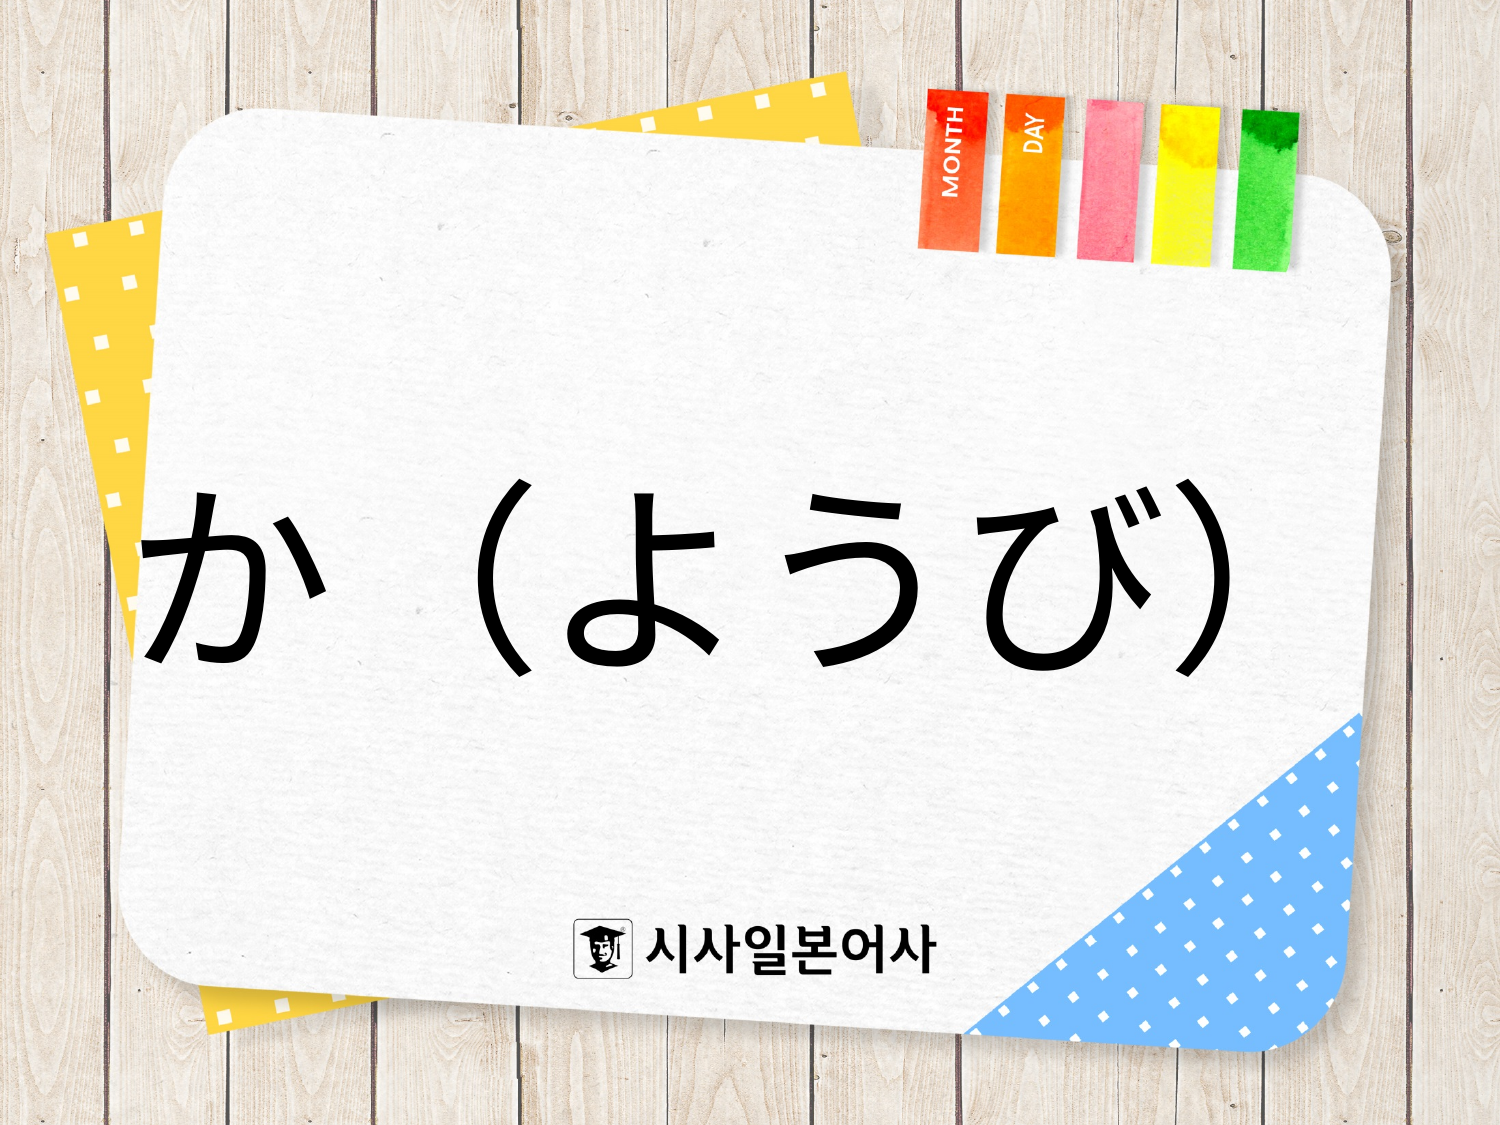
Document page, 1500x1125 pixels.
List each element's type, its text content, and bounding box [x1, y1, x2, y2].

title か（ようび） [75, 338, 1425, 811]
picture [0, 0, 1500, 1125]
